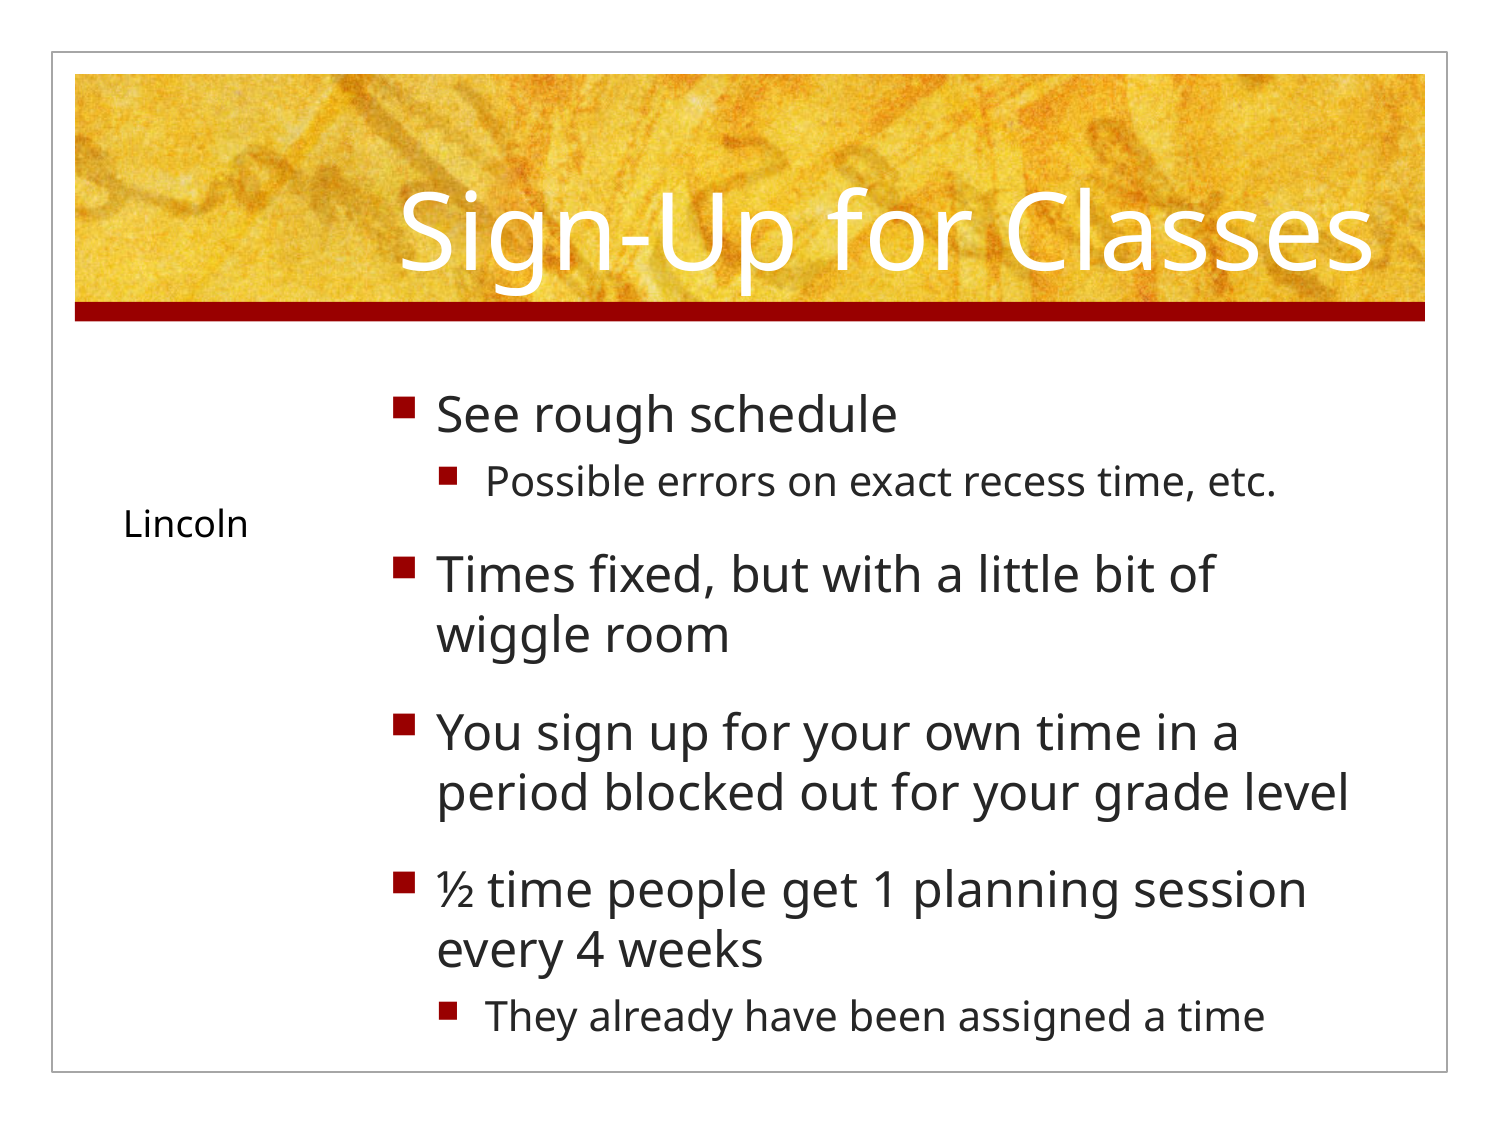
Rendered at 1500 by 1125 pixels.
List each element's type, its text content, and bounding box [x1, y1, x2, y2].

text_box Lincoln [108, 492, 282, 553]
list See rough schedule Possible errors on exact recess time, etc. Times fixed, but with a little bit of wiggle room You sign up for your own time in a period blocked out for your grade level ½ time people get 1 planning session every 4 weeks They already have been assigned a time [375, 375, 1392, 1005]
picture [75, 74, 1425, 301]
title Sign-Up for Classes [108, 74, 1392, 292]
